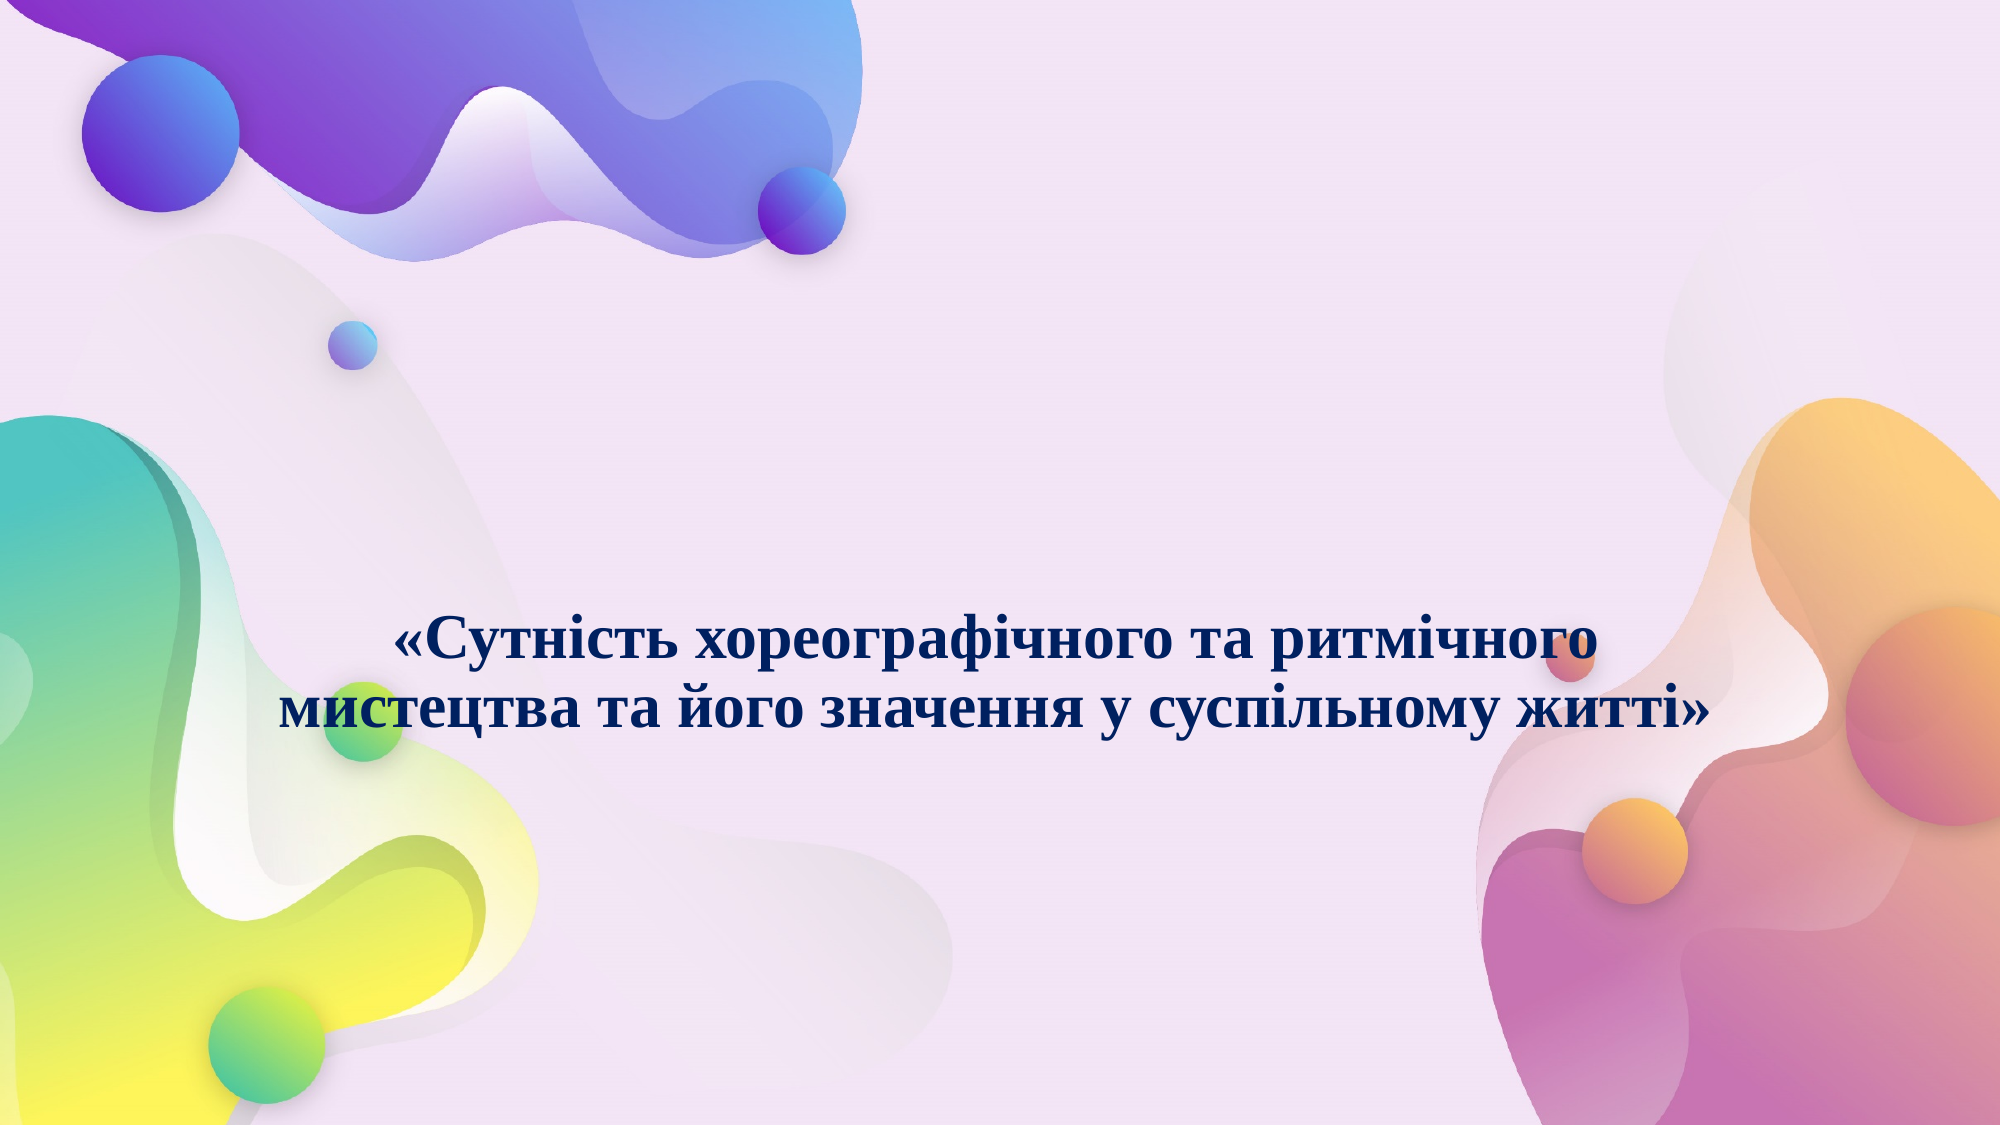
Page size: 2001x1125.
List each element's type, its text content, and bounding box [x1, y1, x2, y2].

picture [0, 0, 2000, 1125]
subtitle [249, 707, 1750, 980]
title «Сутність хореографічного та ритмічного мистецтва та його значення у суспільному житті» [246, 344, 1747, 826]
